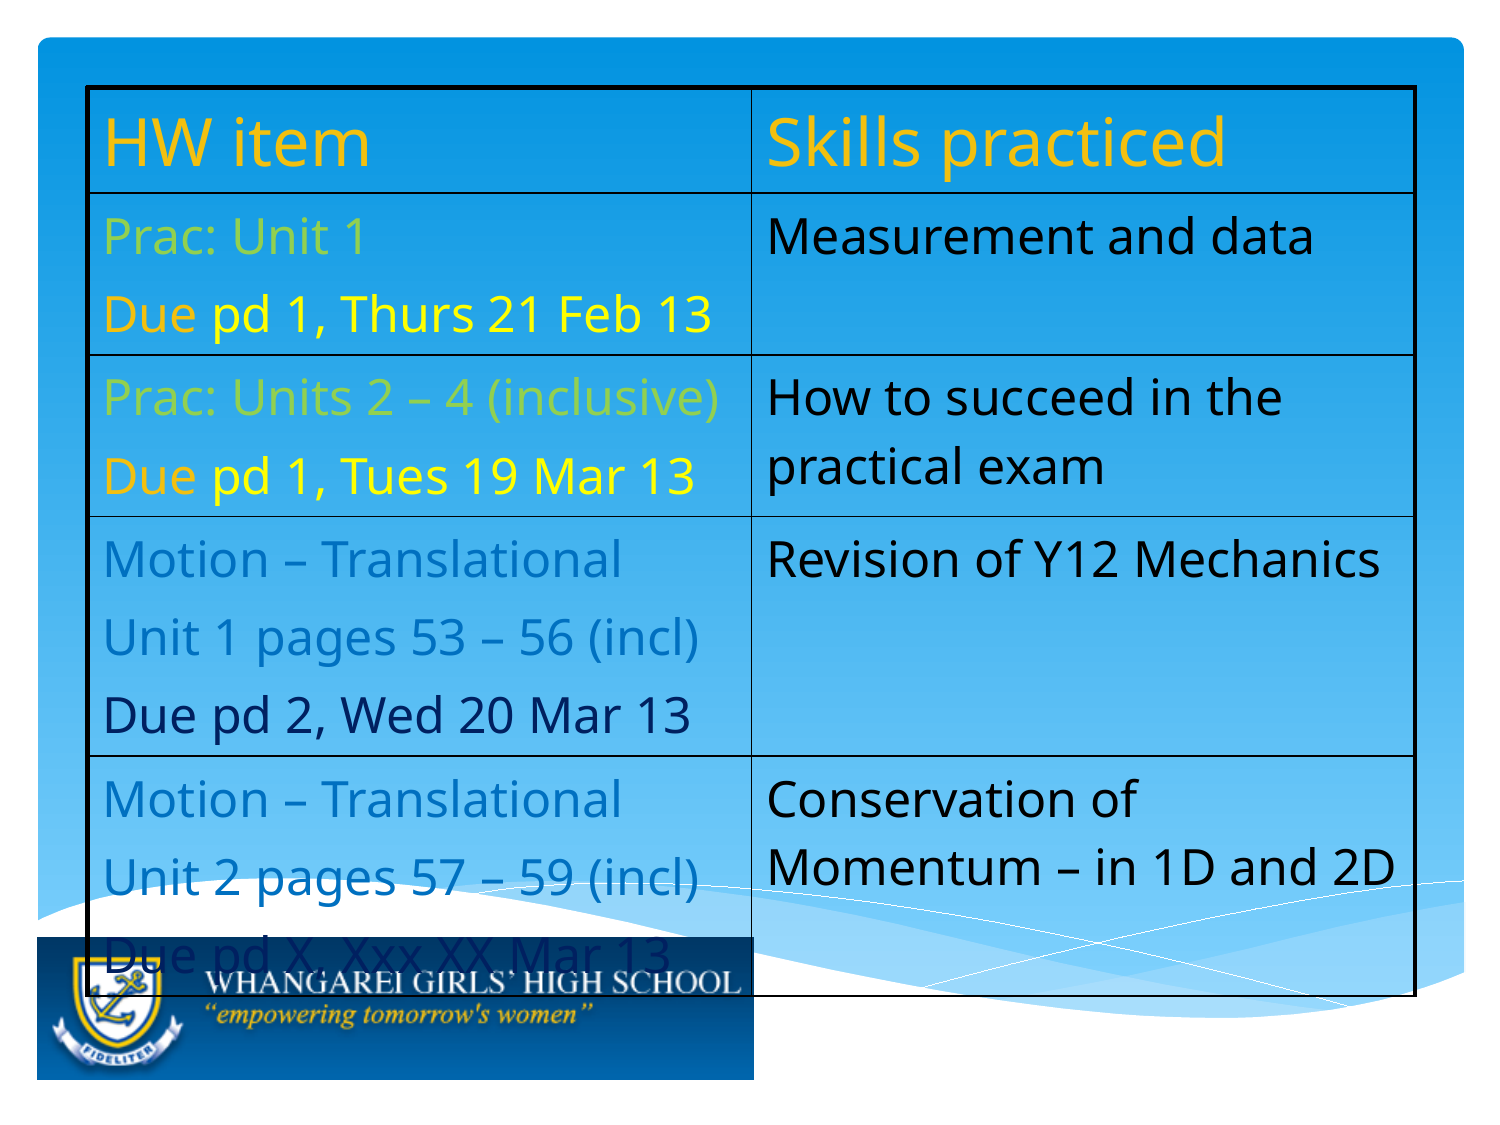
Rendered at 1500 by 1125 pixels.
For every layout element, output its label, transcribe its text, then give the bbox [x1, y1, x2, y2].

table_cell Prac: Unit 1 Due pd 1, Thurs 21 Feb 13 [90, 194, 751, 354]
table_cell Revision of Y12 Mechanics [752, 517, 1413, 755]
table_cell Motion – Translational Unit 2 pages 57 – 59 (incl) Due pd X, Xxx XX Mar 13 [90, 757, 751, 935]
table_cell Prac: Units 2 – 4 (inclusive) Due pd 1, Tues 19 Mar 13 [90, 356, 751, 516]
table_header HW item [90, 90, 751, 192]
table_cell How to succeed in the practical exam [752, 356, 1413, 516]
picture [37, 937, 754, 1080]
table_cell Conservation of Momentum – in 1D and 2D [752, 757, 1413, 995]
table_header Skills practiced [752, 90, 1413, 192]
table_cell Measurement and data [752, 194, 1413, 354]
table_cell Motion – Translational Unit 1 pages 53 – 56 (incl) Due pd 2, Wed 20 Mar 13 [90, 517, 751, 755]
